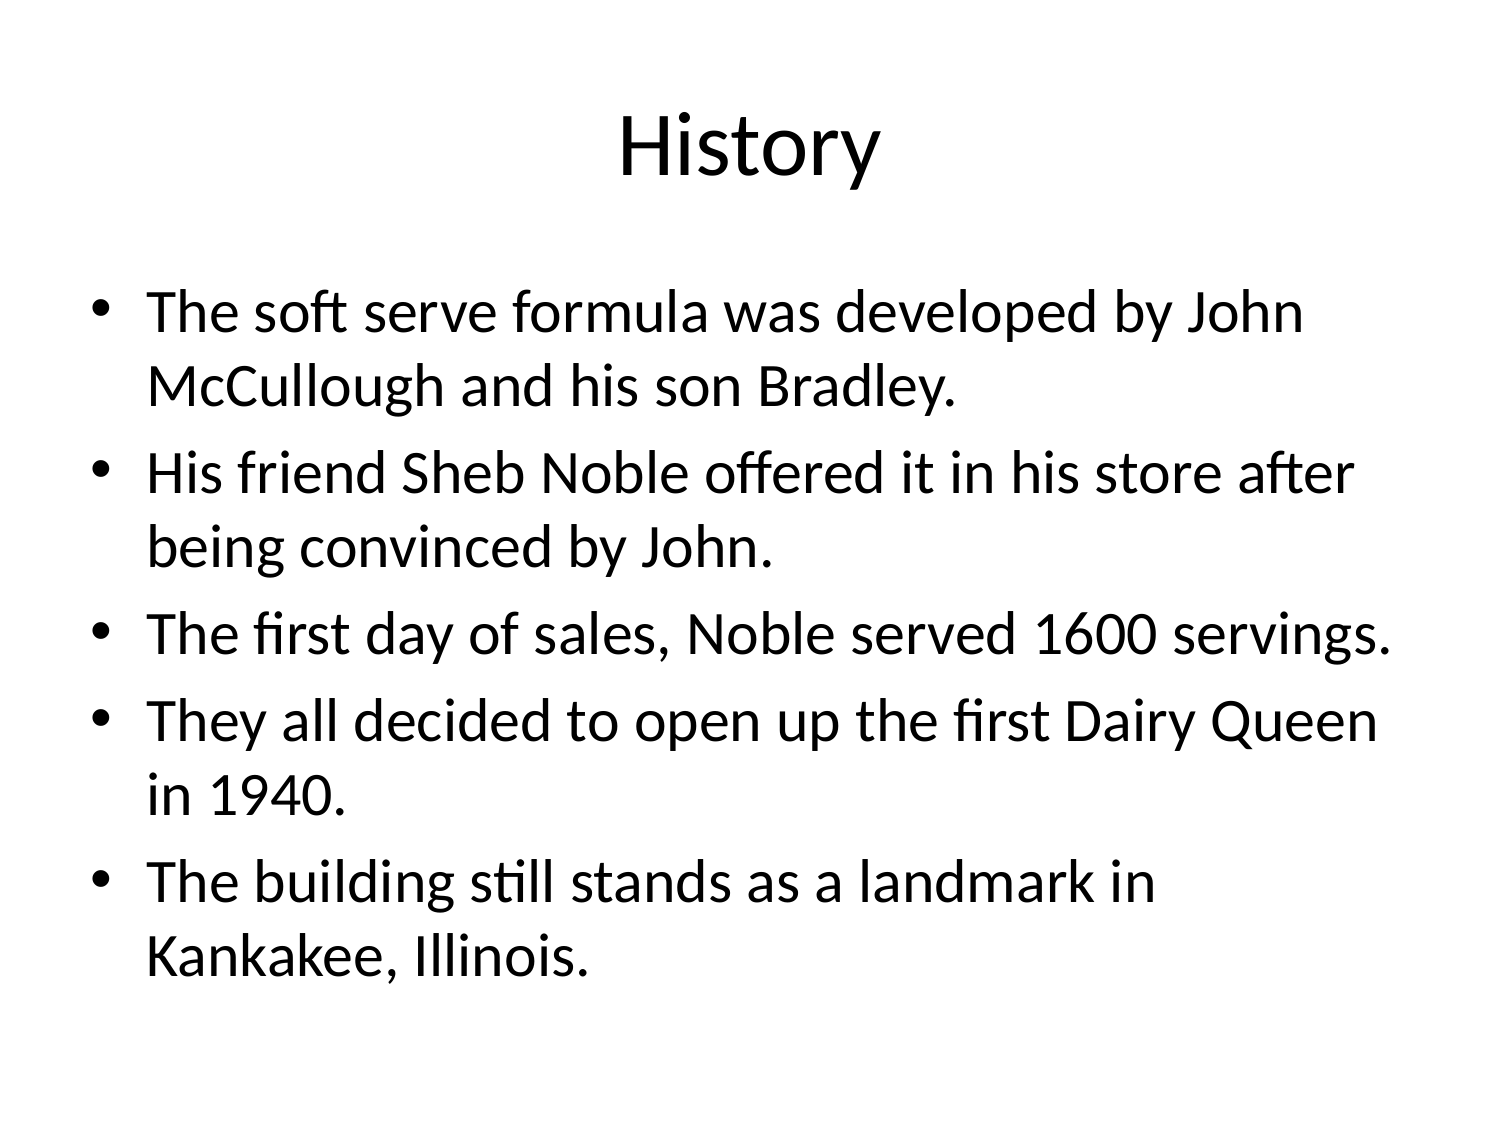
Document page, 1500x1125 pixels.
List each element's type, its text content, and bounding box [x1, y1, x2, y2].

list The soft serve formula was developed by John McCullough and his son Bradley. His friend Sheb Noble offered it in his store after being convinced by John. The first day of sales, Noble served 1600 servings. They all decided to open up the first Dairy Queen in 1940. The building still stands as a landmark in Kankakee, Illinois. [75, 262, 1425, 1005]
title History [75, 45, 1425, 233]
